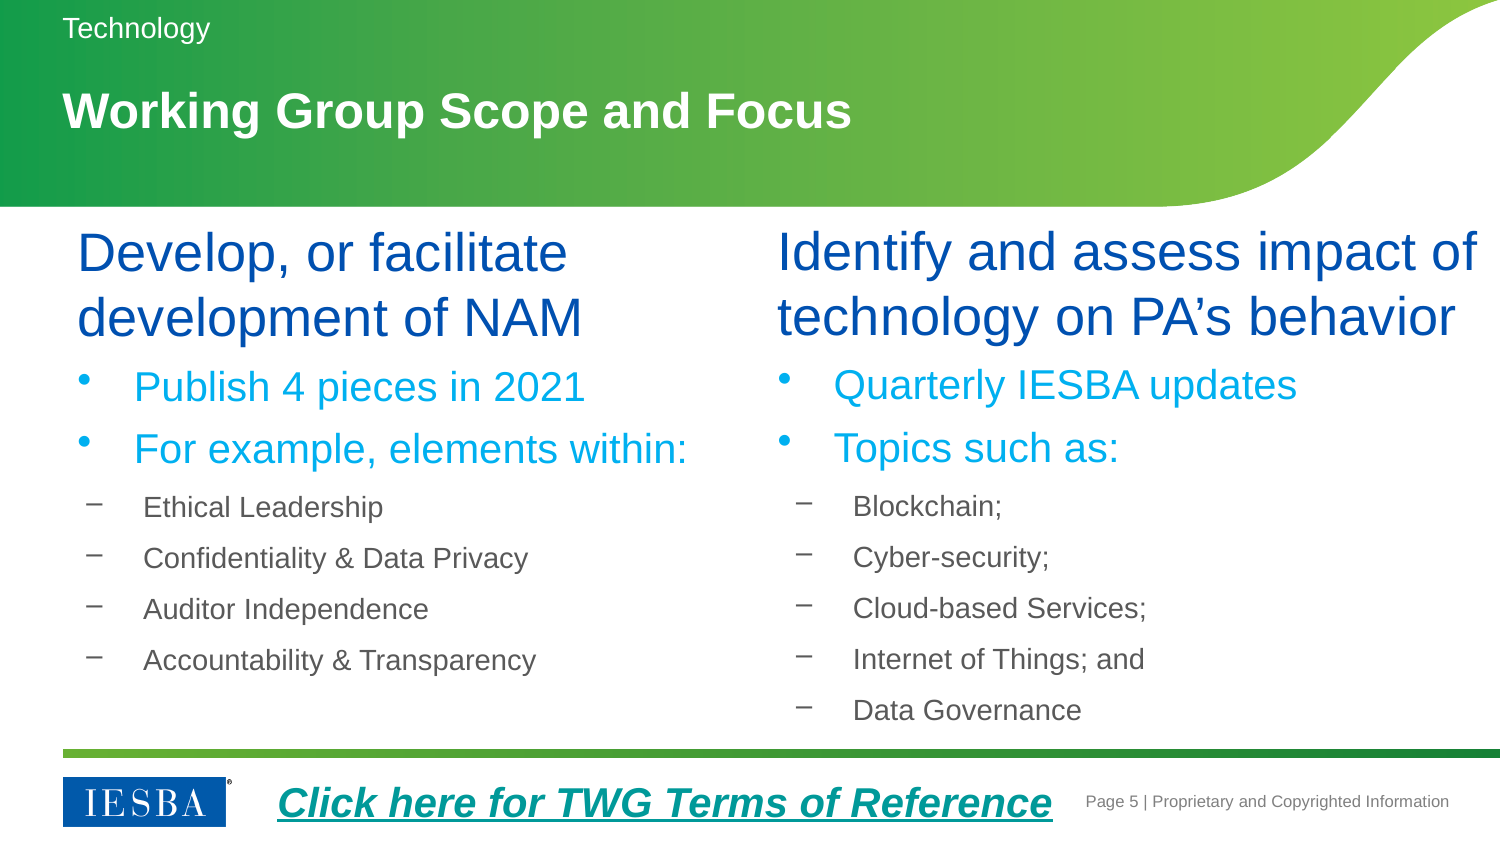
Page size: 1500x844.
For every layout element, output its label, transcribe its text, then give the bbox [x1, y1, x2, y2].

subtitle Technology [62, 9, 500, 38]
list Develop, or facilitate development of NAM Publish 4 pieces in 2021 For example, elements within: Ethical Leadership Confidentiality & Data Privacy Auditor Independence Accountability & Transparency [62, 209, 725, 723]
text_box Click here for TWG Terms of Reference [262, 767, 1113, 833]
text_box Identify and assess impact of technology on PA’s behavior Quarterly IESBA updates Topics such as: Blockchain; Cyber-security; Cloud-based Services; Internet of Things; and Data Governance [762, 208, 1500, 735]
title Working Group Scope and Focus [62, 75, 1300, 142]
picture [63, 777, 232, 827]
picture [0, 0, 1500, 207]
